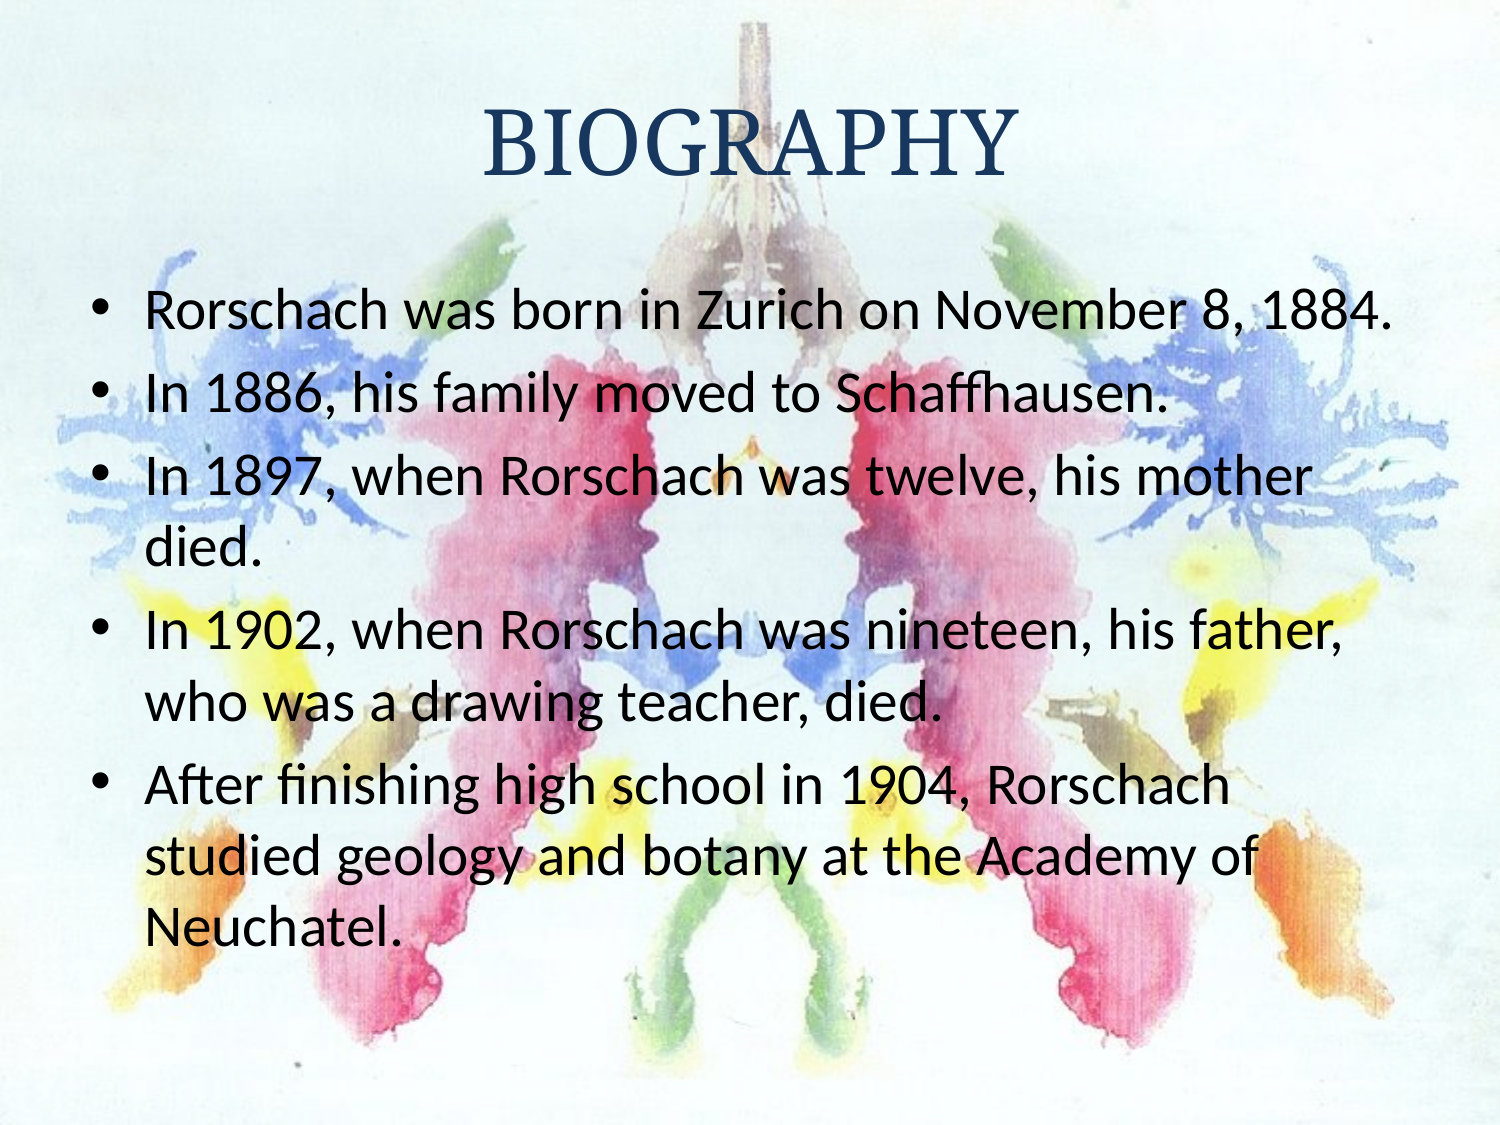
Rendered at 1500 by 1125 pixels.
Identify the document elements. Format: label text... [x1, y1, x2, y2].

title BIOGRAPHY [75, 45, 1425, 233]
list Rorschach was born in Zurich on November 8, 1884. In 1886, his family moved to Schaffhausen. In 1897, when Rorschach was twelve, his mother died. In 1902, when Rorschach was nineteen, his father, who was a drawing teacher, died. After finishing high school in 1904, Rorschach studied geology and botany at the Academy of Neuchatel. [75, 262, 1425, 1005]
